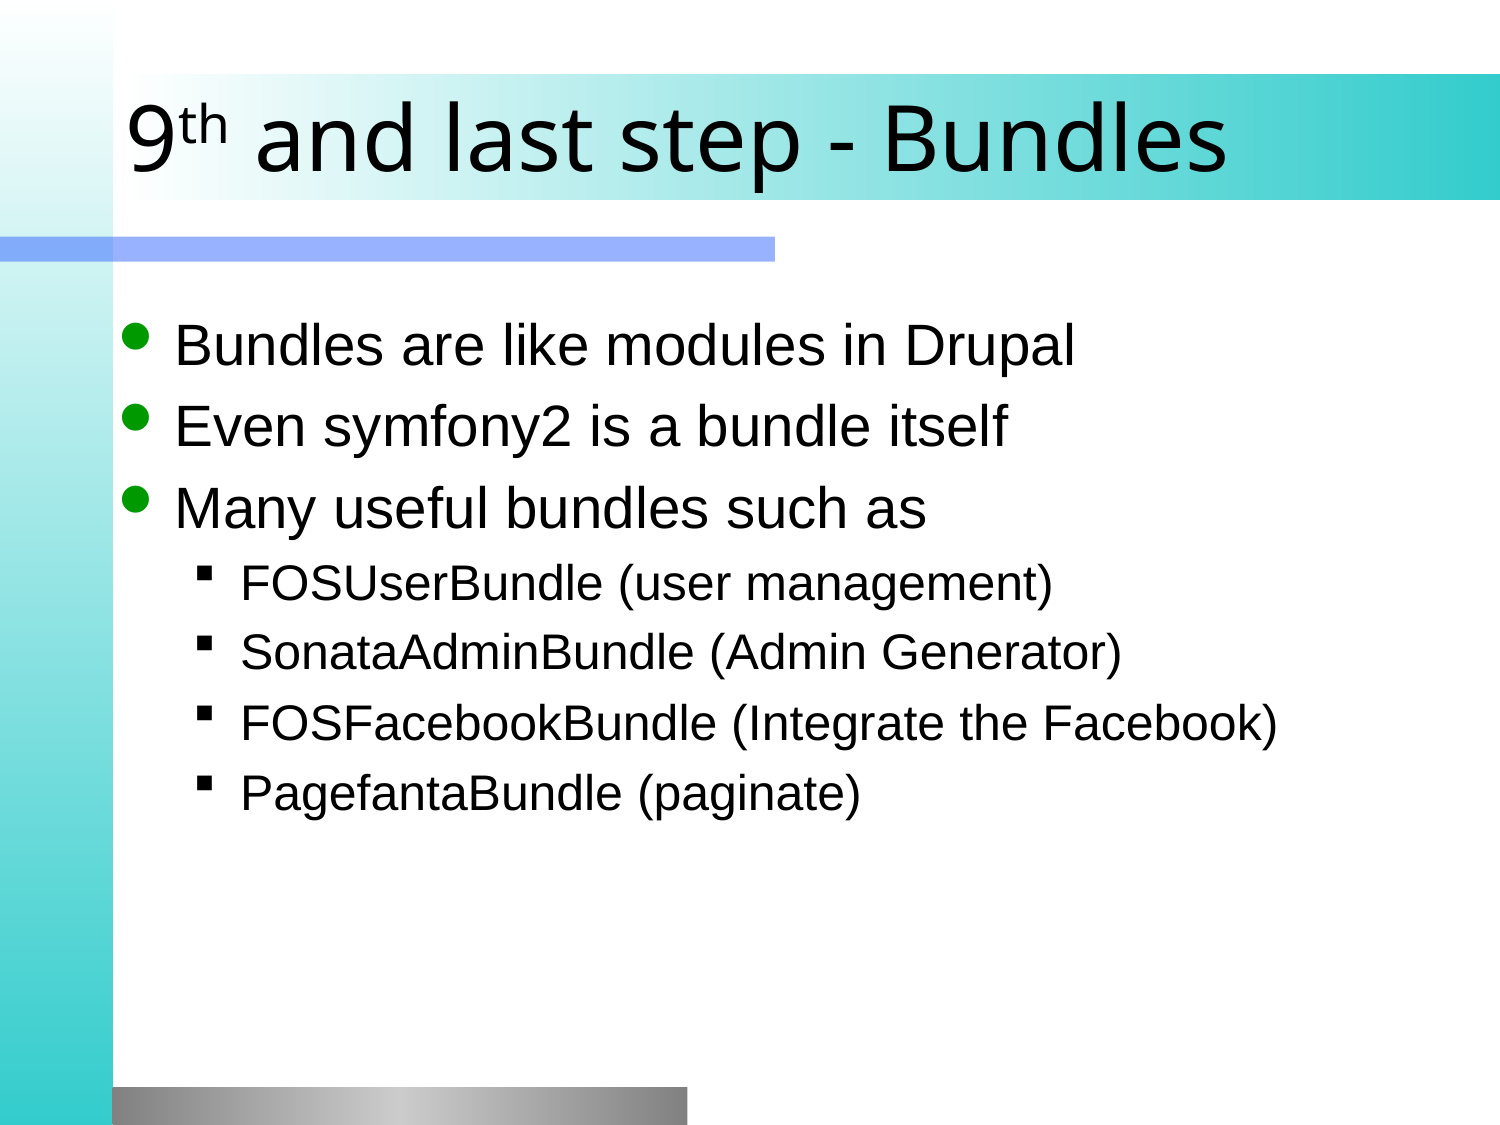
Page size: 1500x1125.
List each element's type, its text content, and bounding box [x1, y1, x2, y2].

title 9th and last step - Bundles [110, 40, 1386, 229]
list Bundles are like modules in Drupal Even symfony2 is a bundle itself Many useful bundles such as FOSUserBundle (user management) SonataAdminBundle (Admin Generator) FOSFacebookBundle (Integrate the Facebook) PagefantaBundle (paginate) [102, 299, 1398, 1125]
